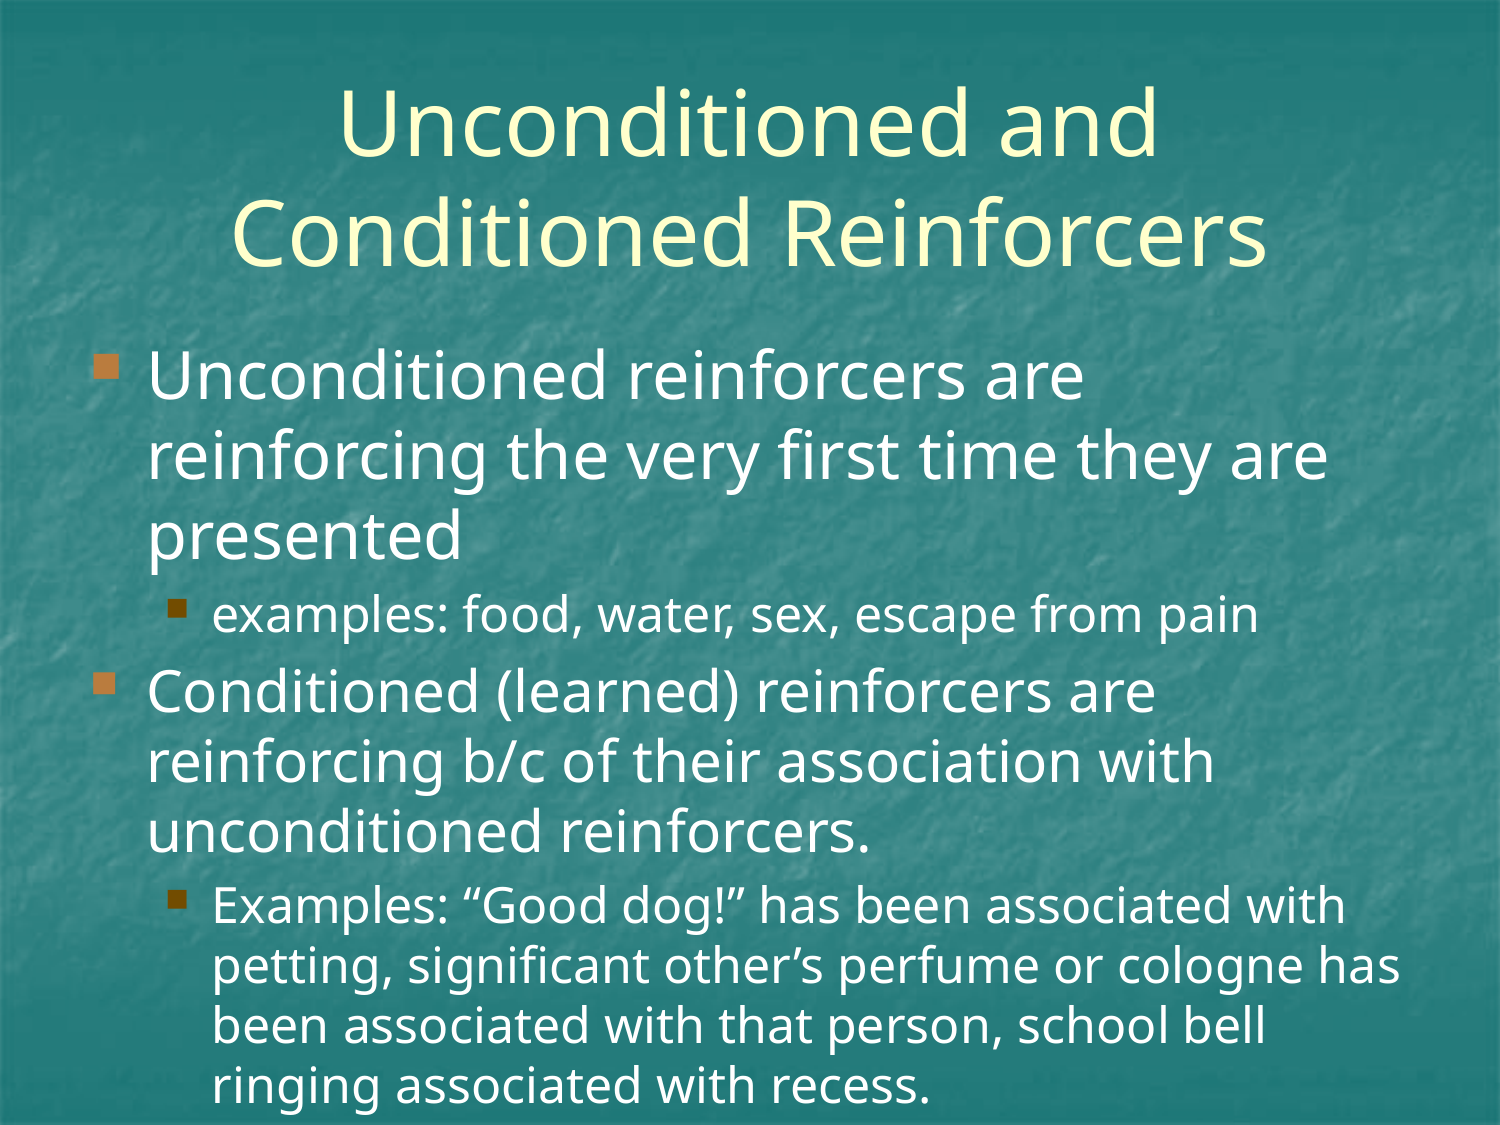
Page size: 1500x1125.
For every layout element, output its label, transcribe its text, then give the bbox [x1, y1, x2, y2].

title Unconditioned and Conditioned Reinforcers [74, 62, 1426, 288]
list Unconditioned reinforcers are reinforcing the very first time they are presented examples: food, water, sex, escape from pain Conditioned (learned) reinforcers are reinforcing b/c of their association with unconditioned reinforcers. Examples: “Good dog!” has been associated with petting, significant other’s perfume or cologne has been associated with that person, school bell ringing associated with recess. [74, 324, 1426, 1001]
